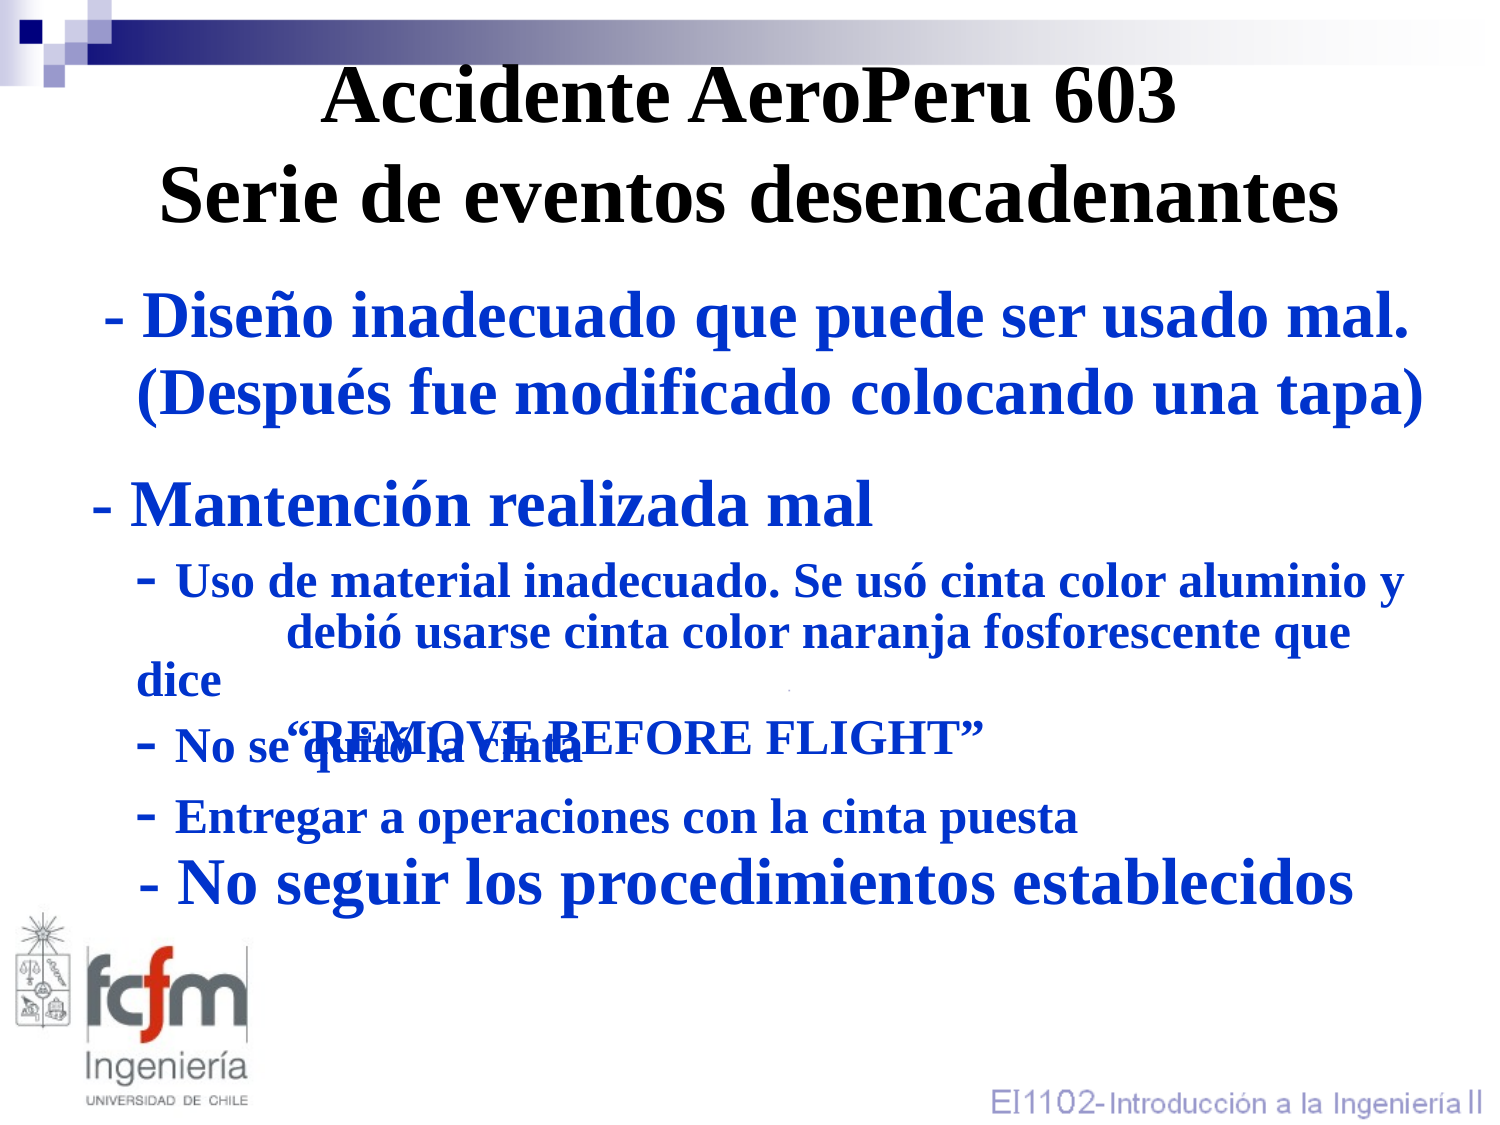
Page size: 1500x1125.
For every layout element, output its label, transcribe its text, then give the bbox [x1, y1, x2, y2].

text_box - No se quitó la cinta [64, 704, 1447, 774]
text_box - Diseño inadecuado que puede ser usado mal. (Después fue modificado colocando una tapa) [88, 279, 1500, 374]
text_box - Mantención realizada mal [76, 467, 1424, 551]
text_box - Entregar a operaciones con la cinta puesta [64, 774, 1447, 858]
title Accidente AeroPeru 603 Serie de eventos desencadenantes [74, 44, 1426, 233]
picture [0, 0, 1500, 1125]
text_box - Uso de material inadecuado. Se usó cinta color aluminio y debió usarse cinta color naranja fosforescente que dice “REMOVE BEFORE FLIGHT” [64, 538, 1447, 704]
text_box - No seguir los procedimientos establecidos [123, 846, 1471, 929]
